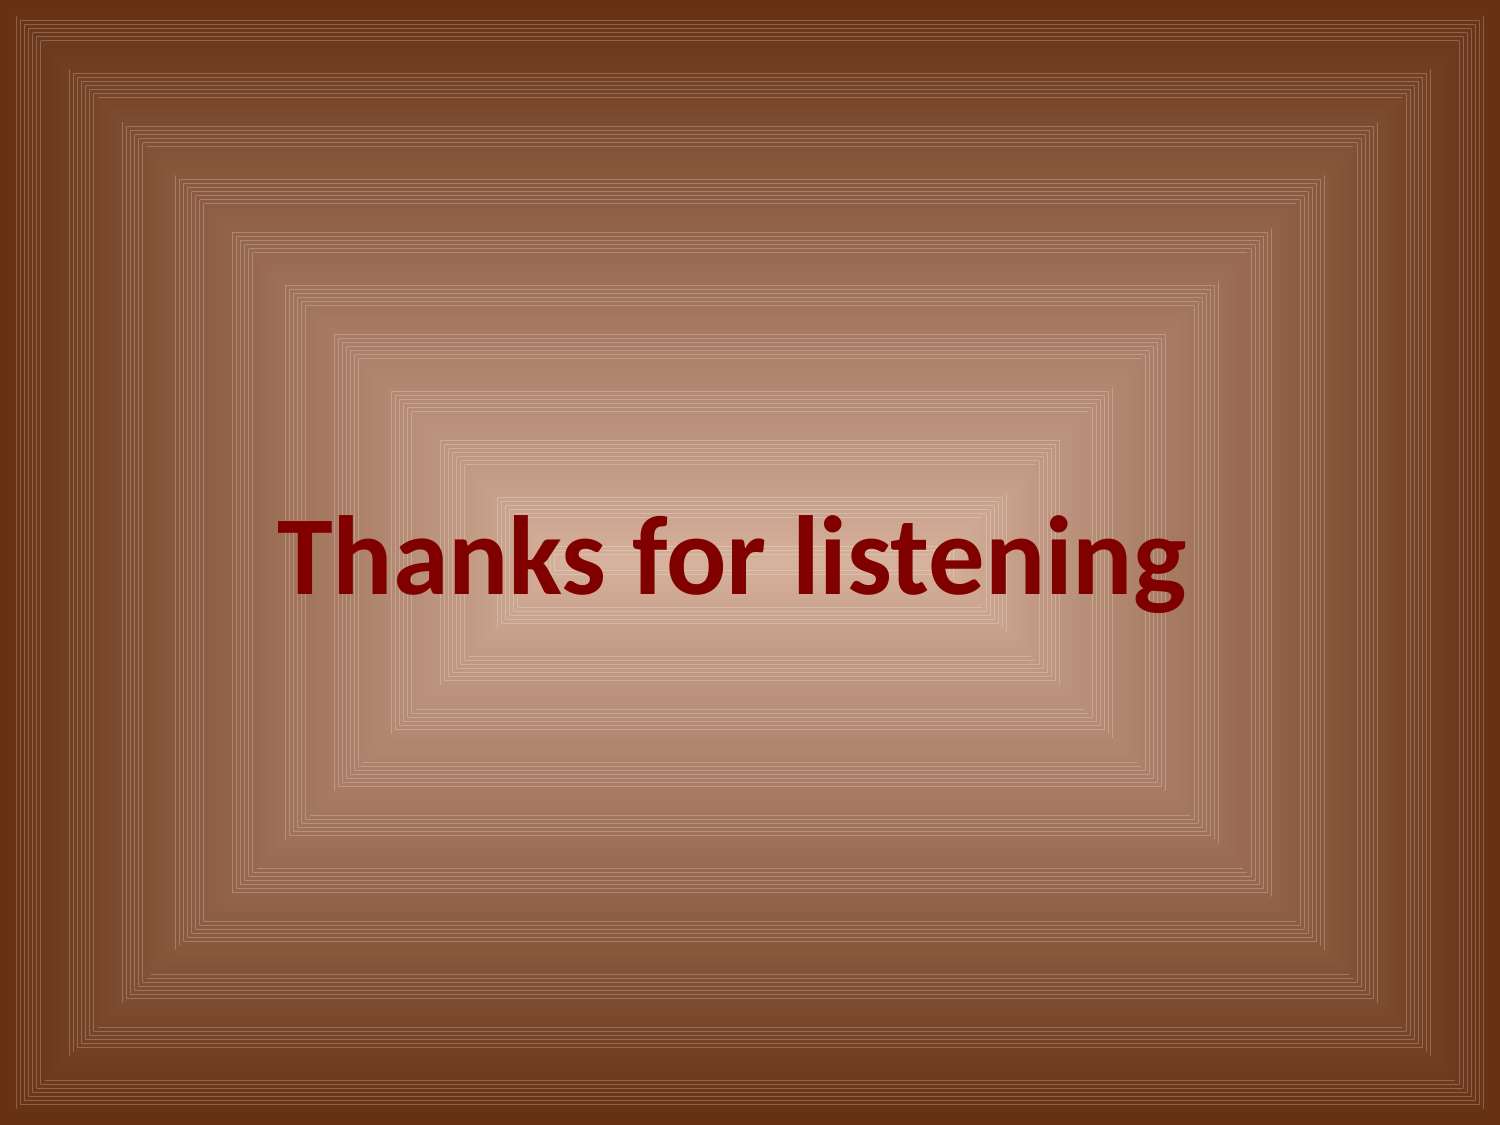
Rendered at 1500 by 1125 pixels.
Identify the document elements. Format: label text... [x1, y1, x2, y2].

text_box Thanks for listening [262, 474, 1397, 625]
